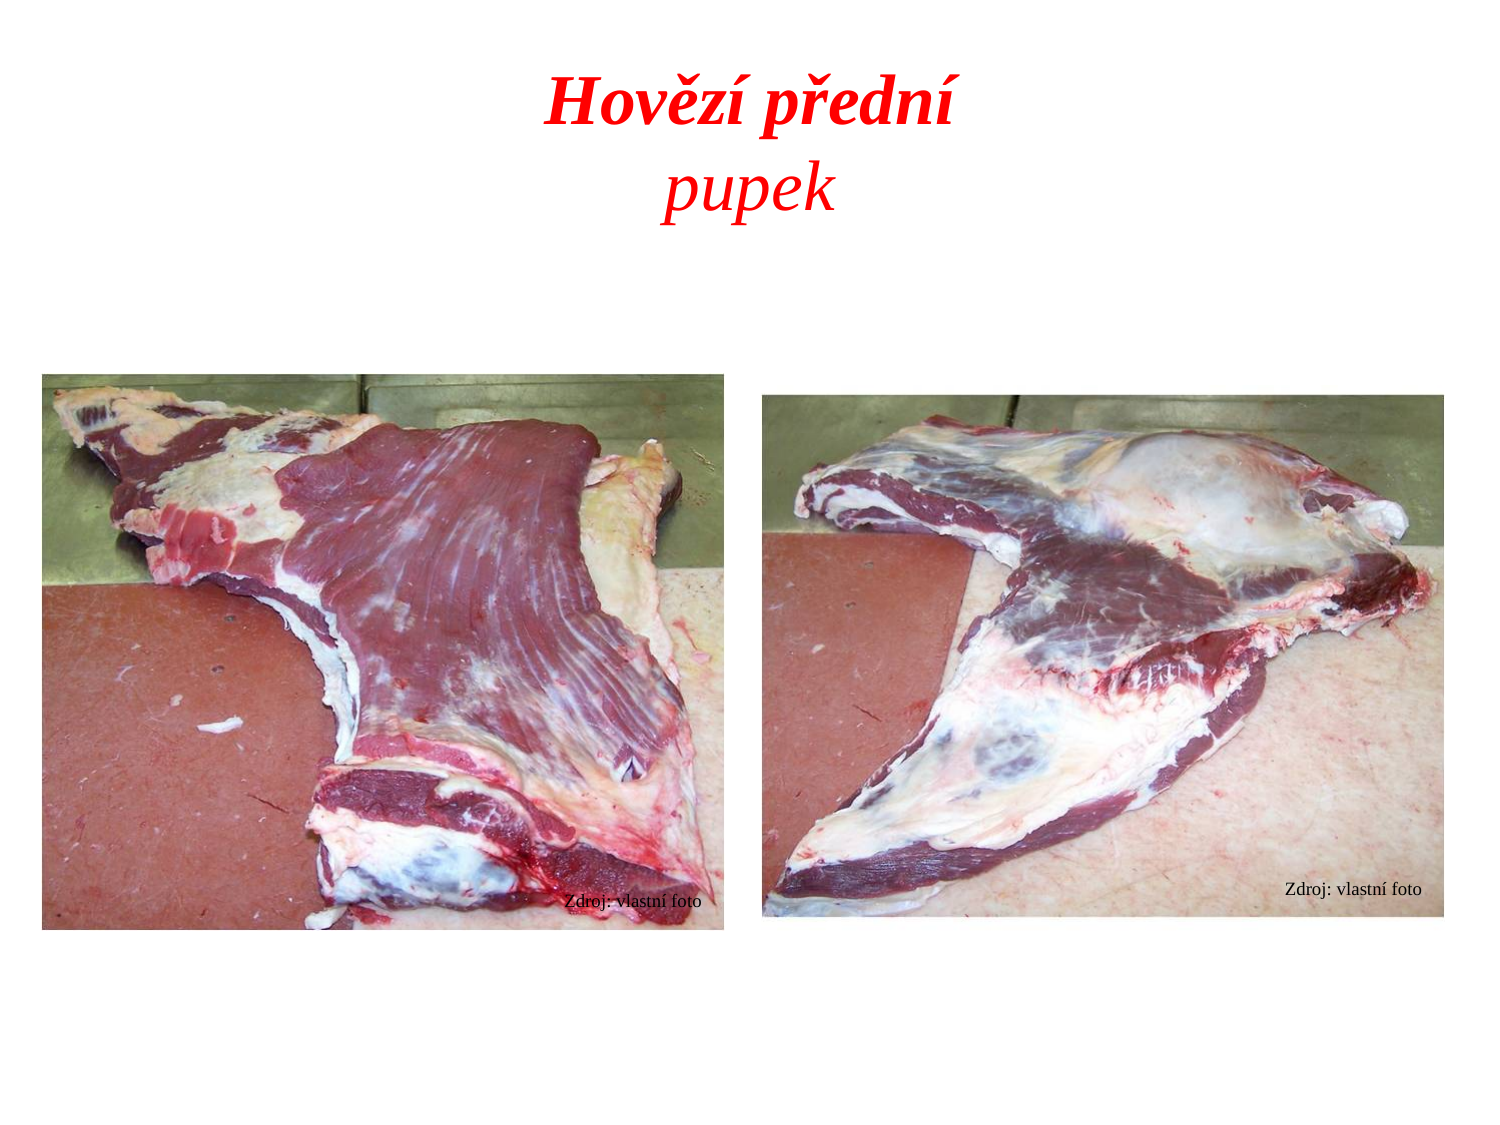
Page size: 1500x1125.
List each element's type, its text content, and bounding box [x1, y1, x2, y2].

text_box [41, 373, 1446, 938]
title Hovězí přední pupek [75, 45, 1425, 233]
